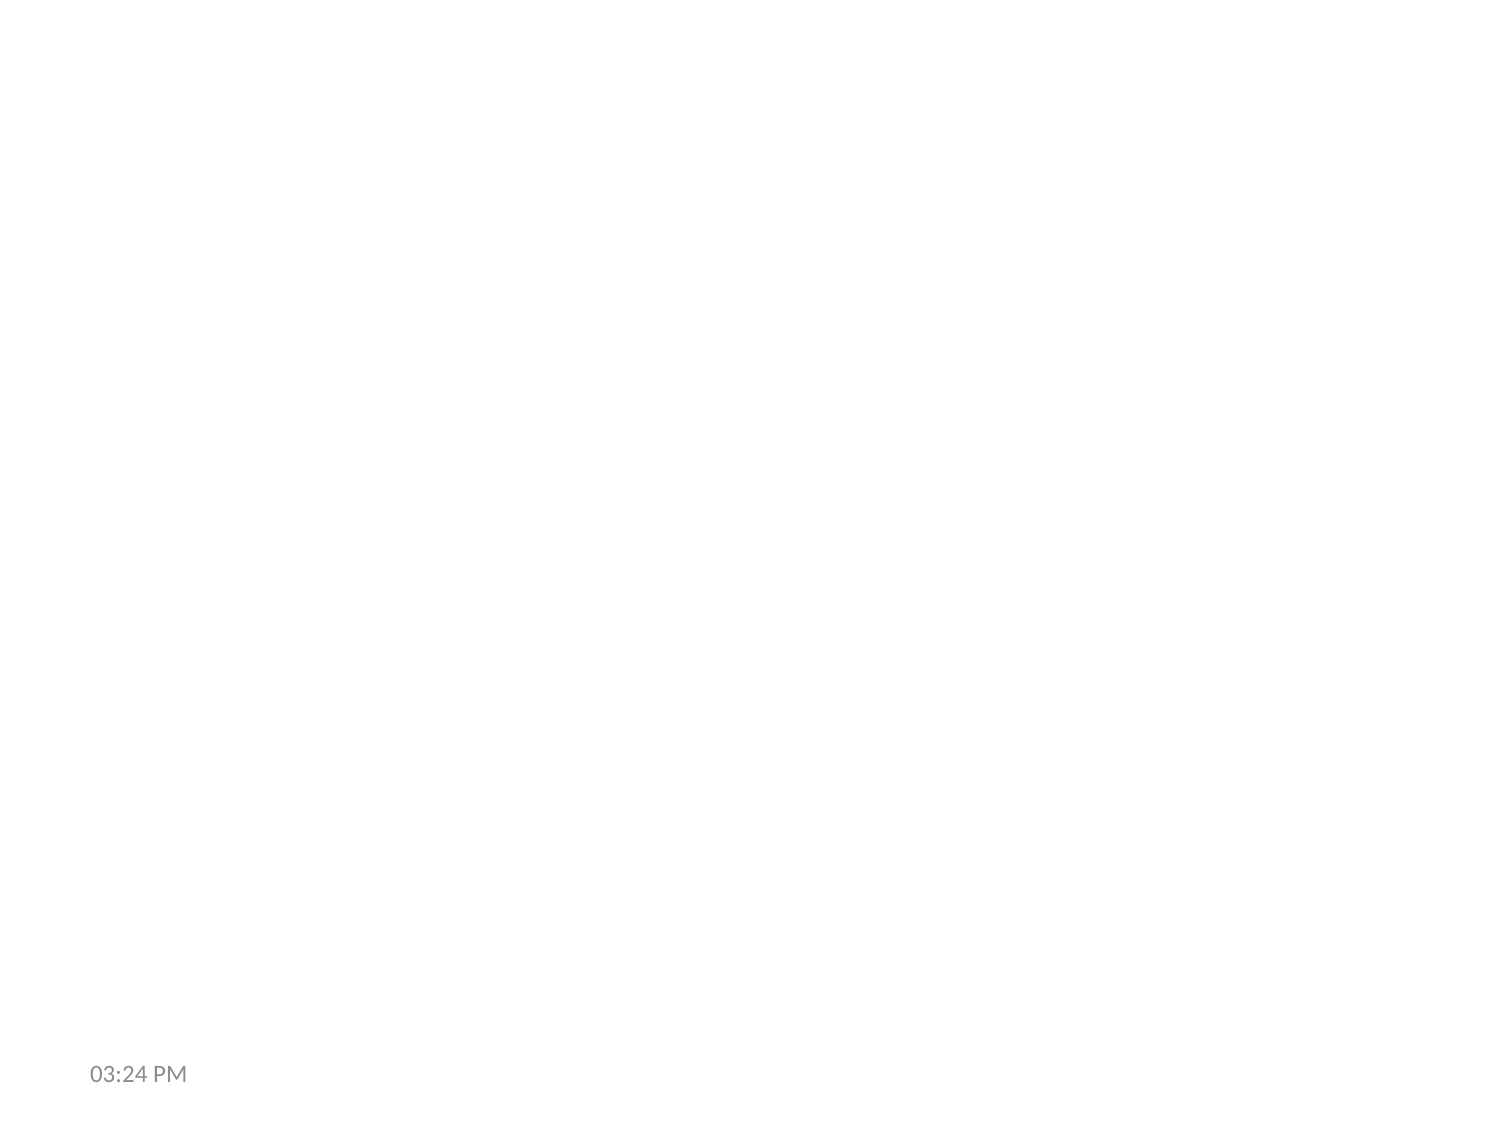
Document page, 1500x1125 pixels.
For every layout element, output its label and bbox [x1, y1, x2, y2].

slide_number [75, 1042, 425, 1103]
